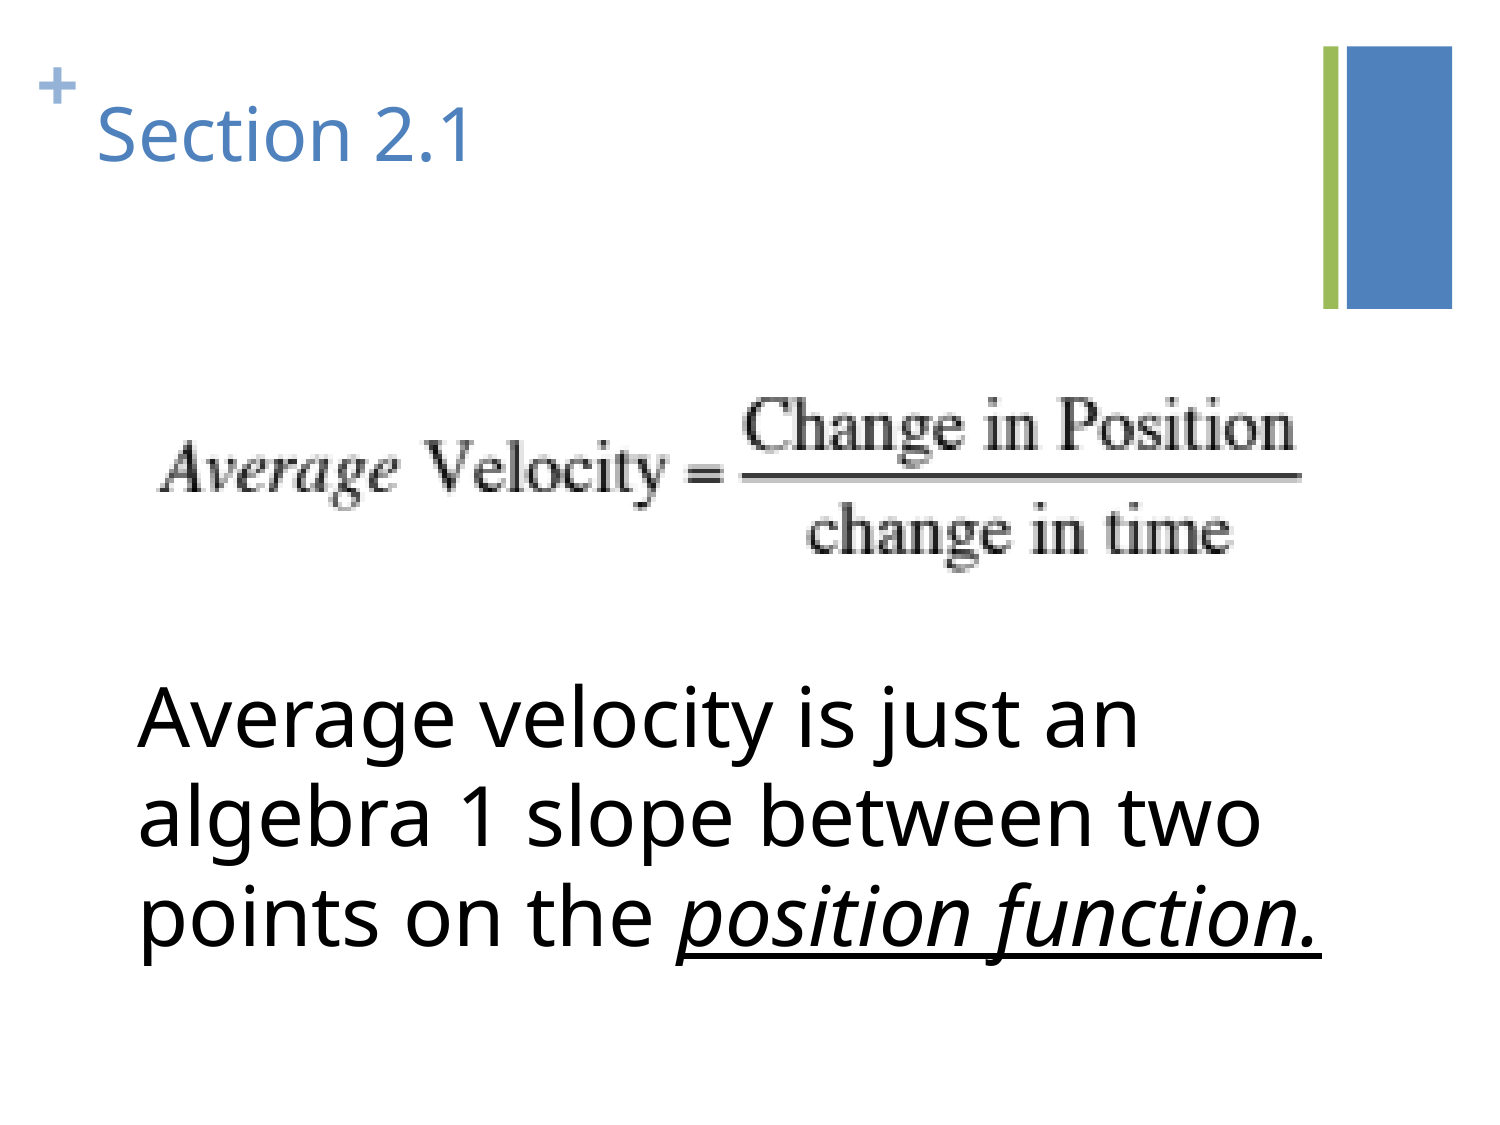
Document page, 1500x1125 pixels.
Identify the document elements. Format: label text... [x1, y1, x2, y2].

title Section 2.1 [81, 79, 1322, 263]
text_box Average velocity is just an algebra 1 slope between two points on the position function. [122, 656, 1373, 971]
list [146, 374, 1307, 580]
